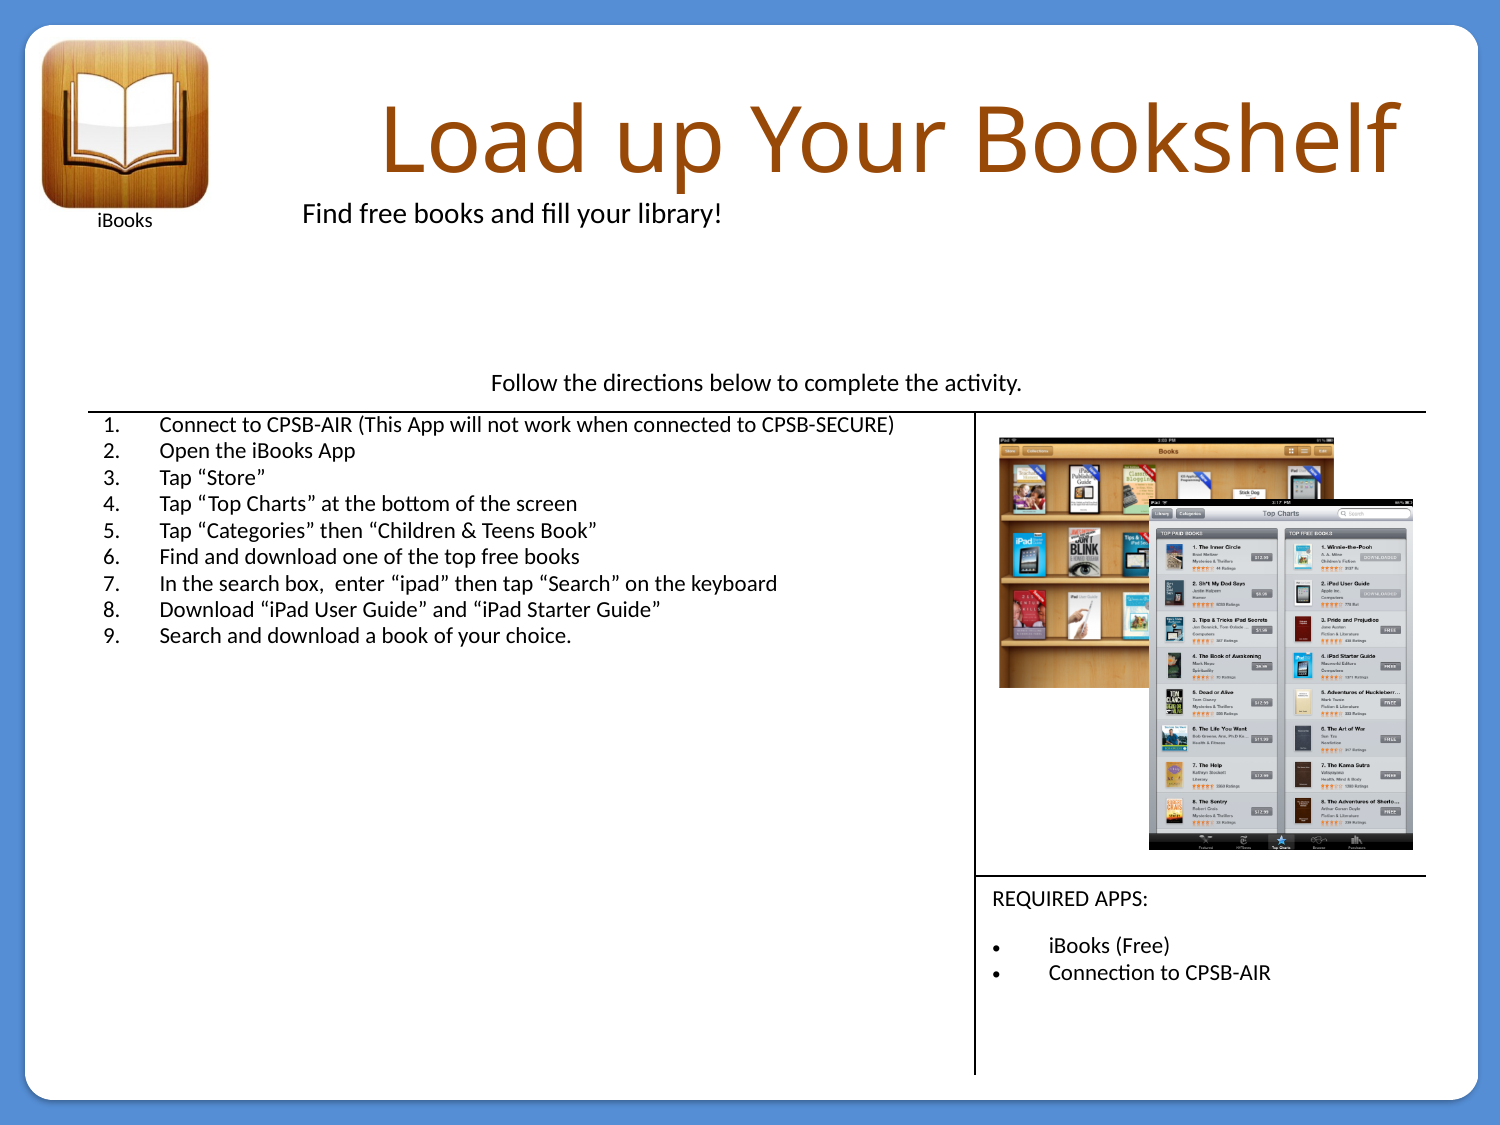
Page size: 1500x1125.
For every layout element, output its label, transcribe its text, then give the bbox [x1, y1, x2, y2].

table_cell [976, 413, 1426, 875]
title Load up Your Bookshelf [352, 34, 1425, 187]
text_box Find free books and fill your library! [287, 187, 1438, 238]
table_cell Connect to CPSB-AIR (This App will not work when connected to CPSB-SECURE) Open the iBooks App Tap “Store” Tap “Top Charts” at the bottom of the screen Tap “Categories” then “Children & Teens Book” Find and download one of the top free books In the search box, enter “ipad” then tap “Search” on the keyboard Download “iPad User Guide” and “iPad Starter Guide” Search and download a book of your choice. [88, 413, 974, 1075]
table_cell REQUIRED APPS: iBooks (Free) Connection to CPSB-AIR [976, 877, 1426, 1075]
table_header Follow the directions below to complete the activity. [88, 362, 1426, 411]
picture [1000, 395, 1413, 851]
picture [38, 37, 212, 212]
text_box iBooks [49, 220, 200, 240]
